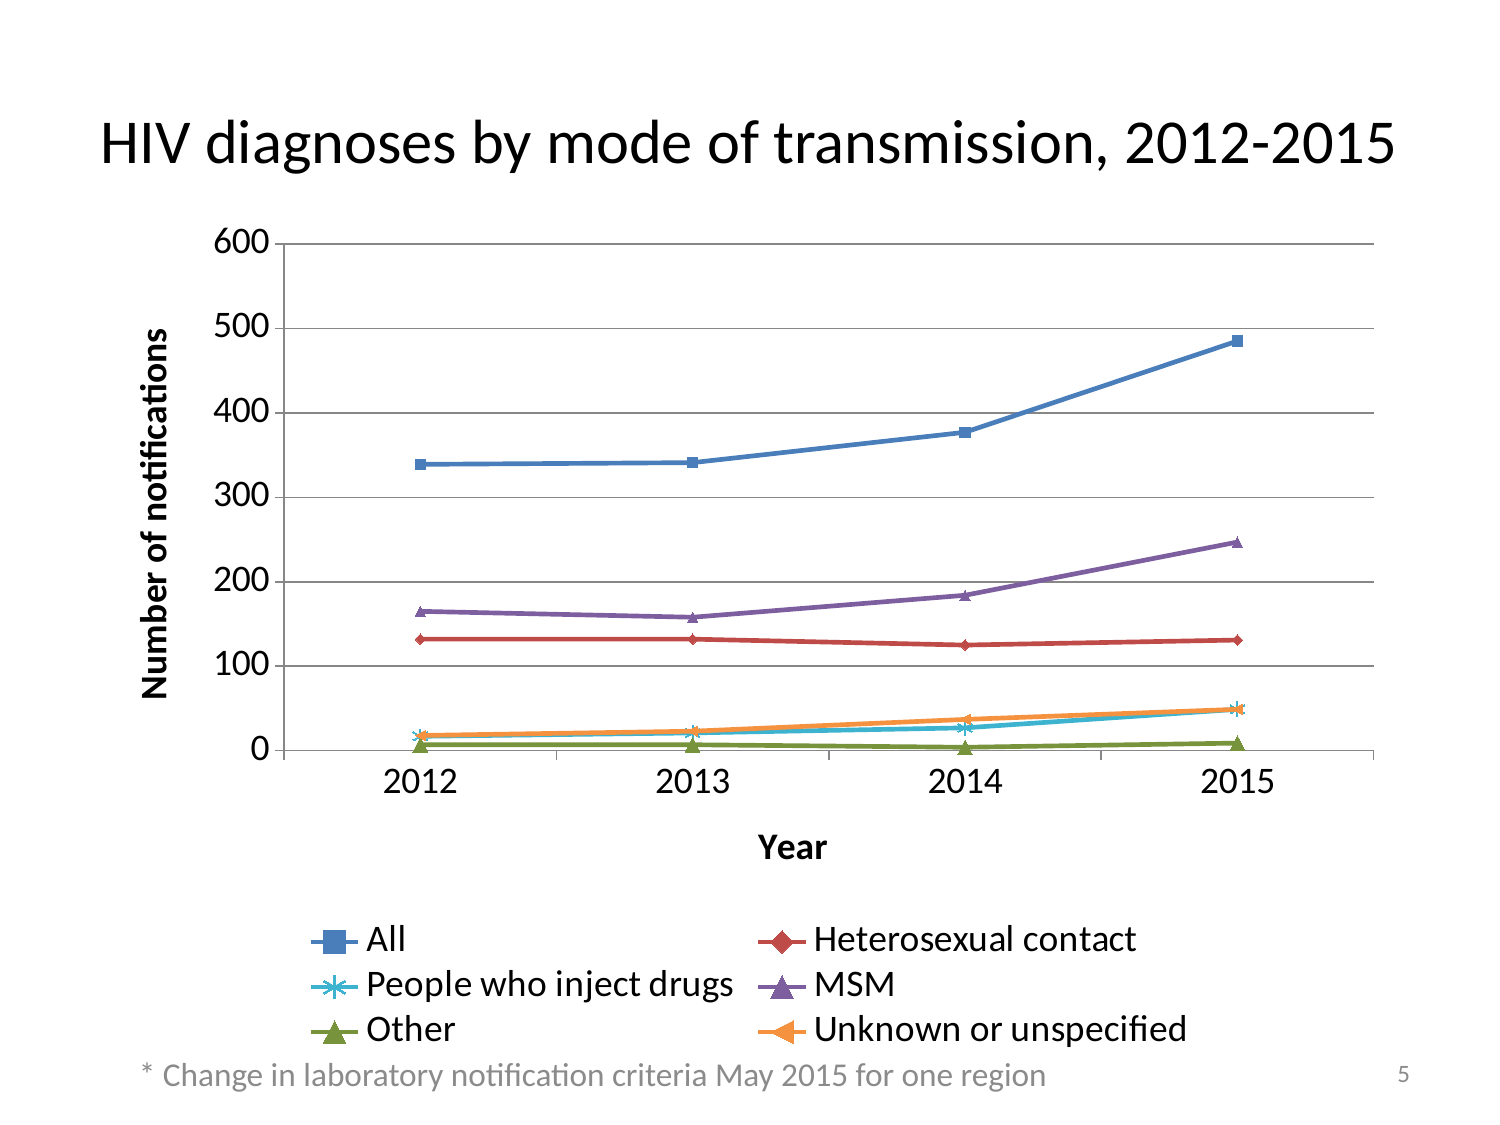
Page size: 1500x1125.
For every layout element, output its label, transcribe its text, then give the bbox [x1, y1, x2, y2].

footer * Change in laboratory notification criteria May 2015 for one region [123, 1067, 1341, 1103]
chart [100, 207, 1400, 1059]
title HIV diagnoses by mode of transmission, 2012-2015 [75, 45, 1425, 233]
slide_number 5 [1341, 1042, 1425, 1103]
